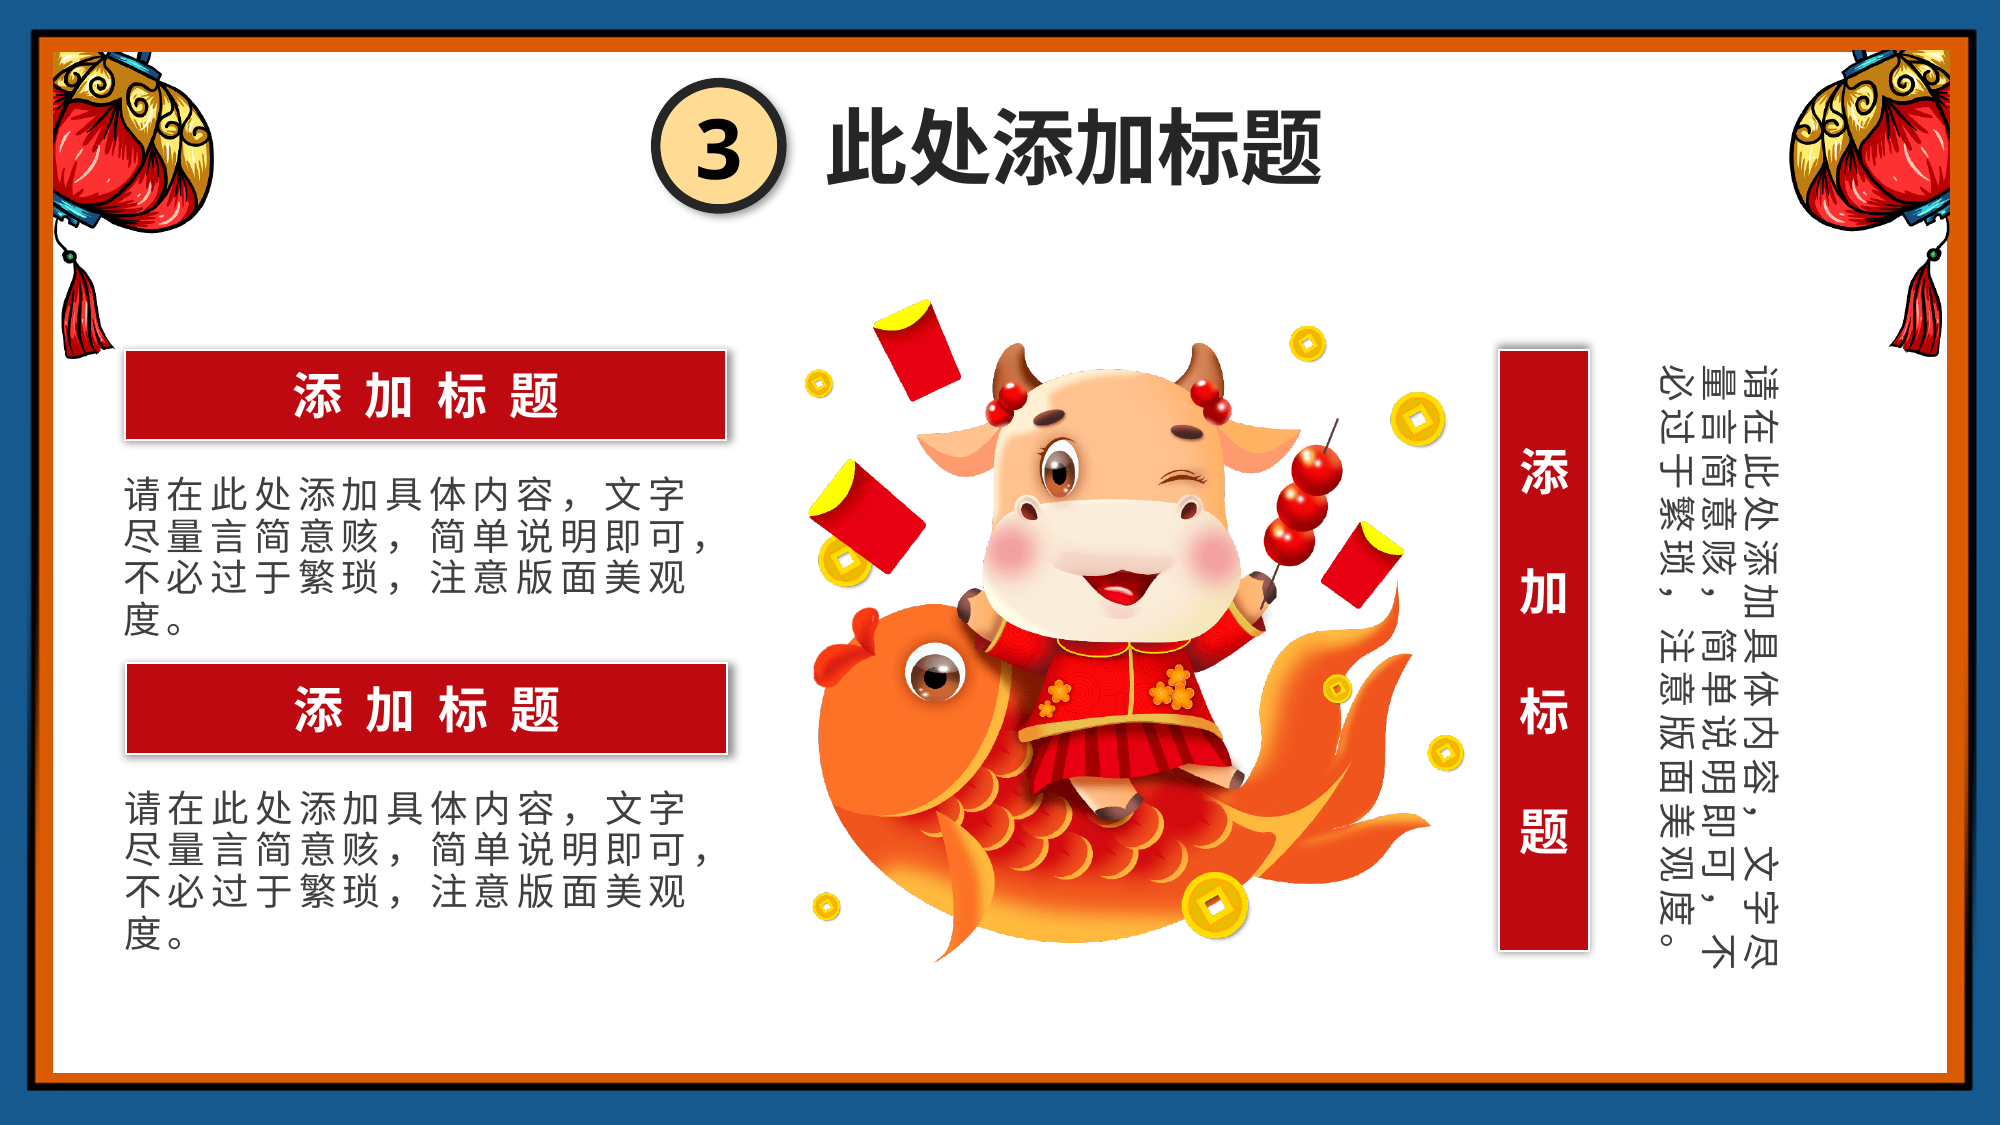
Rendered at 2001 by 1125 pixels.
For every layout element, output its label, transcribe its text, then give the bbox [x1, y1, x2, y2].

text_box 添 加 标 题 [125, 662, 728, 755]
text_box 请在此处添加具体内容，文字尽量言简意赅，简单说明即可，不必过于繁琐，注意版面美观度。 [108, 467, 727, 684]
text_box 请在此处添加具体内容，文字尽量言简意赅，简单说明即可，不必过于繁琐，注意版面美观度。 [109, 780, 728, 1004]
picture [0, 0, 2000, 1125]
text_box 添 加 标 题 [124, 349, 727, 441]
text_box 此处添加标题 [809, 87, 1340, 203]
text_box 添 加 标 题 [1498, 349, 1590, 952]
text_box 3 [654, 81, 783, 210]
text_box 请在此处添加具体内容，文字尽量言简意赅，简单说明即可，不必过于繁琐，注意版面美观度。 [1589, 349, 1789, 997]
